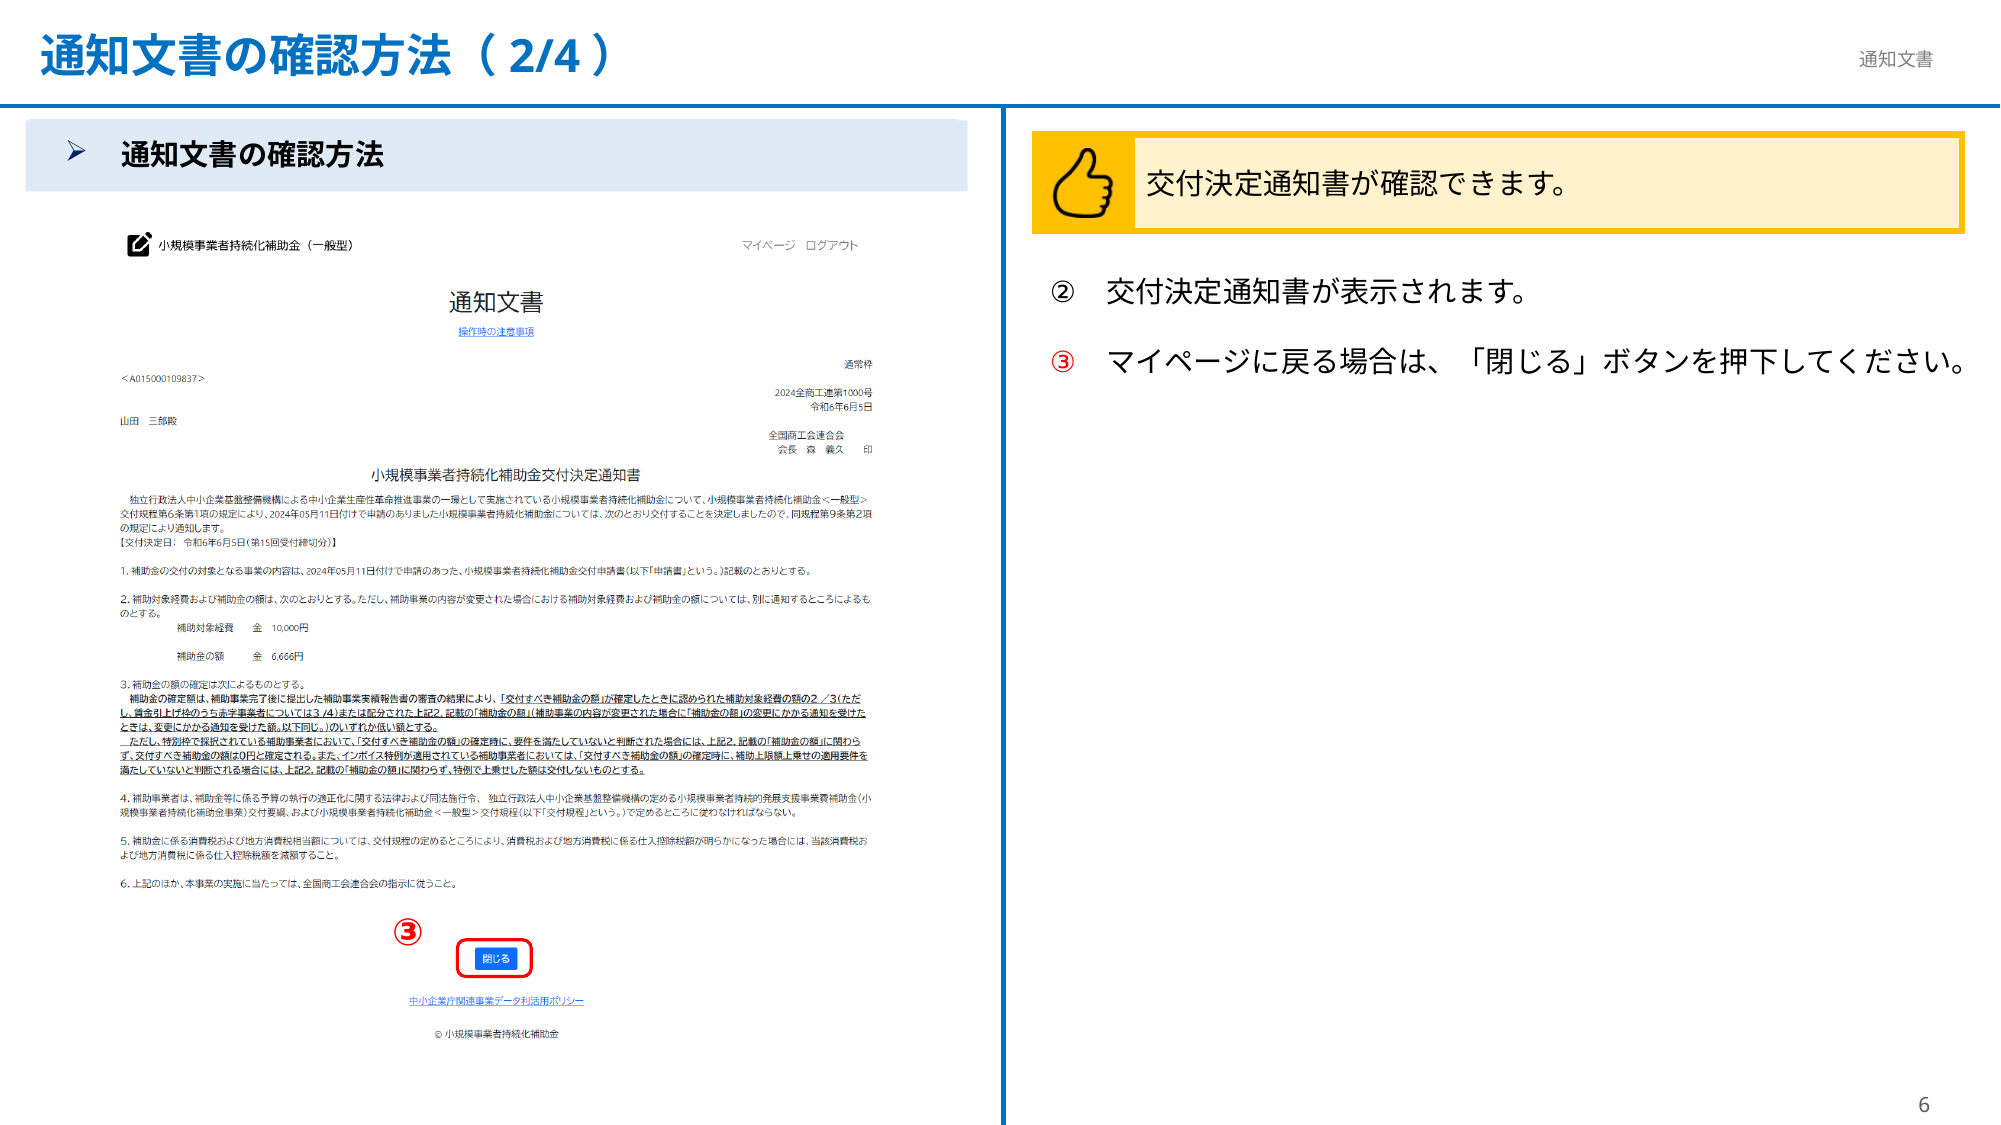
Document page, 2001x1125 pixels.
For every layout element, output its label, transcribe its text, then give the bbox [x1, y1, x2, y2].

picture [1048, 148, 1118, 218]
text_box [1034, 133, 1133, 232]
picture [102, 217, 884, 1074]
text_box 交付決定通知書が表示されます。 マイページに戻る場合は、「閉じる」ボタンを押下してください。 [1034, 231, 1991, 456]
text_box 通知文書の確認方法（2/4） [25, 17, 1283, 92]
text_box 通知文書の確認方法 [29, 119, 958, 190]
text_box 交付決定通知書が確認できます。 [1133, 133, 1963, 232]
